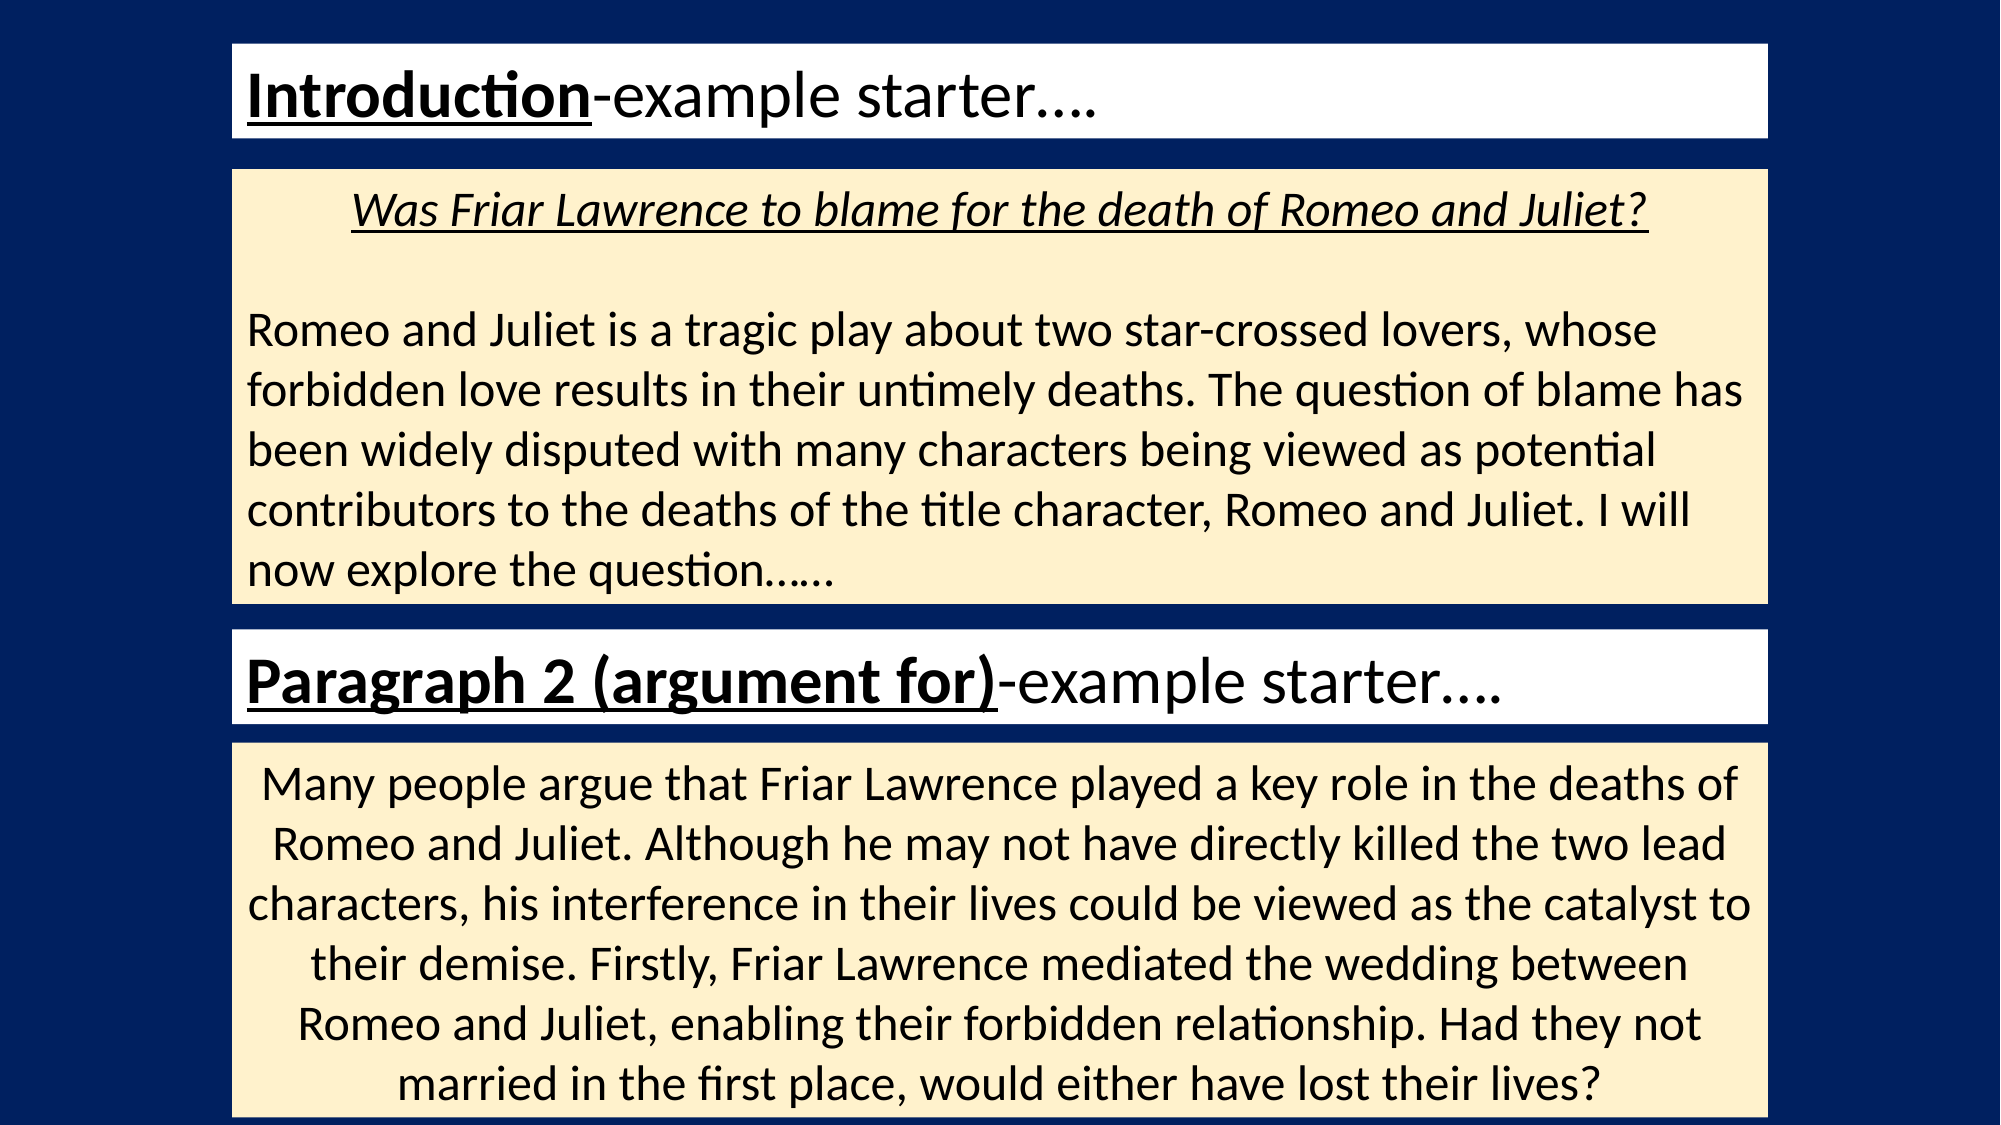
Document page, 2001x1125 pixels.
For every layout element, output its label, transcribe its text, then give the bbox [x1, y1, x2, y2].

text_box Paragraph 2 (argument for)-example starter…. [232, 629, 1768, 725]
text_box Was Friar Lawrence to blame for the death of Romeo and Juliet? Romeo and Juliet is a tragic play about two star-crossed lovers, whose forbidden love results in their untimely deaths. The question of blame has been widely disputed with many characters being viewed as potential contributors to the deaths of the title character, Romeo and Juliet. I will now explore the question…… [232, 169, 1768, 604]
text_box Many people argue that Friar Lawrence played a key role in the deaths of Romeo and Juliet. Although he may not have directly killed the two lead characters, his interference in their lives could be viewed as the catalyst to their demise. Firstly, Friar Lawrence mediated the wedding between Romeo and Juliet, enabling their forbidden relationship. Had they not married in the first place, would either have lost their lives? [232, 742, 1768, 1118]
text_box Introduction-example starter…. [232, 43, 1768, 139]
